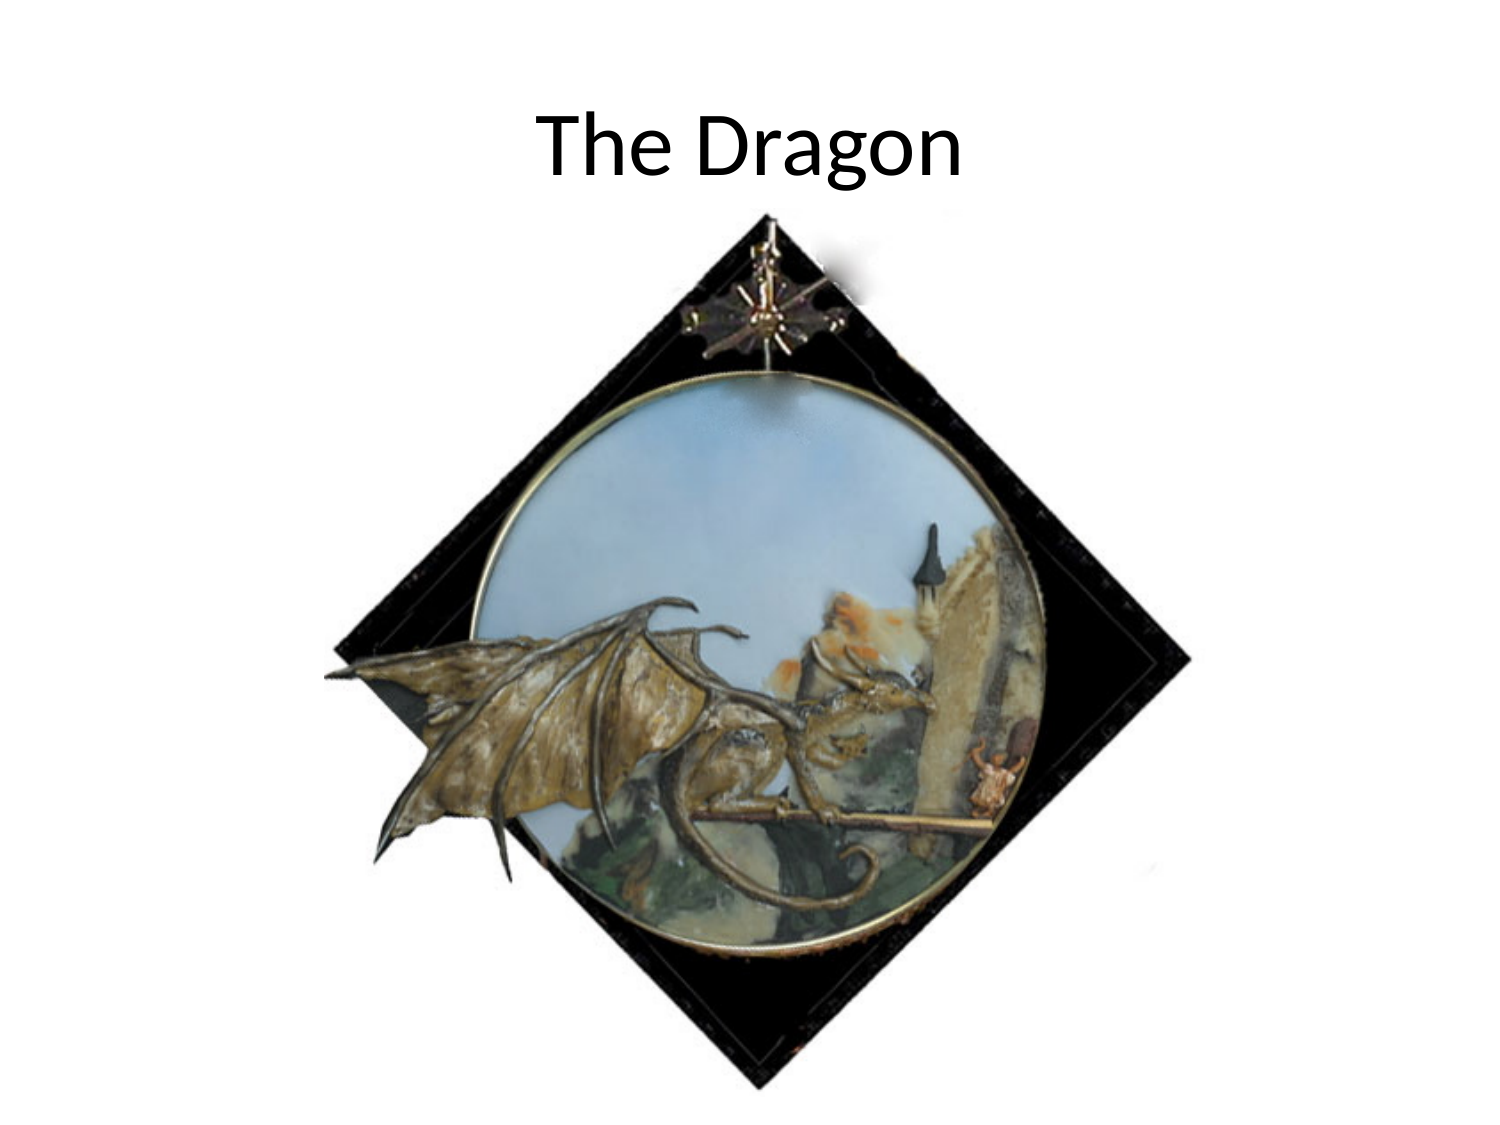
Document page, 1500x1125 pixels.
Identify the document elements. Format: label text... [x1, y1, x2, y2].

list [324, 208, 1213, 1097]
title The Dragon [75, 45, 1425, 233]
